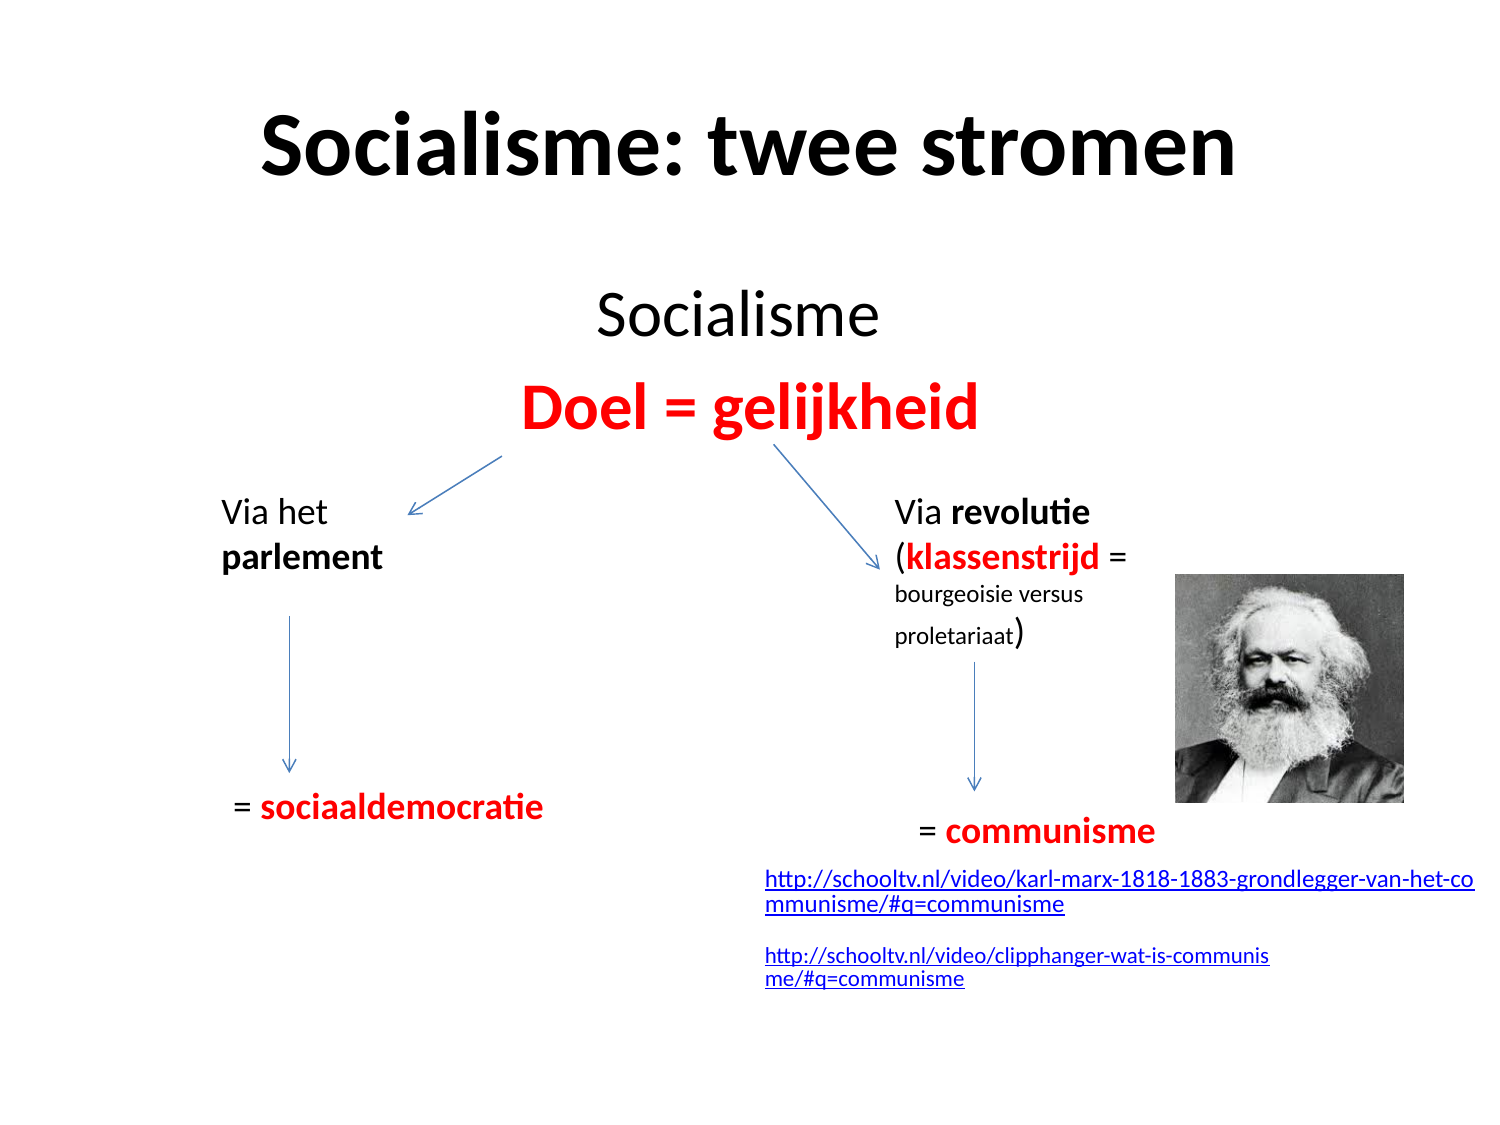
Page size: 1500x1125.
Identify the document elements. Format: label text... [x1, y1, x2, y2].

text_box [407, 455, 503, 516]
text_box http://schooltv.nl/video/karl-marx-1818-1883-grondlegger-van-het-communisme/#q=communisme [749, 854, 1500, 900]
text_box http://schooltv.nl/video/clipphanger-wat-is-communisme/#q=communisme [749, 932, 1299, 975]
text_box = communisme [903, 798, 1176, 854]
text_box Via het parlement [206, 479, 431, 585]
picture [1174, 573, 1404, 803]
text_box = sociaaldemocratie [218, 775, 573, 835]
title Socialisme: twee stromen [75, 45, 1425, 233]
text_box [773, 444, 881, 571]
text_box Via revolutie (klassenstrijd = bourgeoisie versus proletariaat) [879, 479, 1188, 660]
list Socialisme Doel = gelijkheid [75, 262, 1425, 1005]
